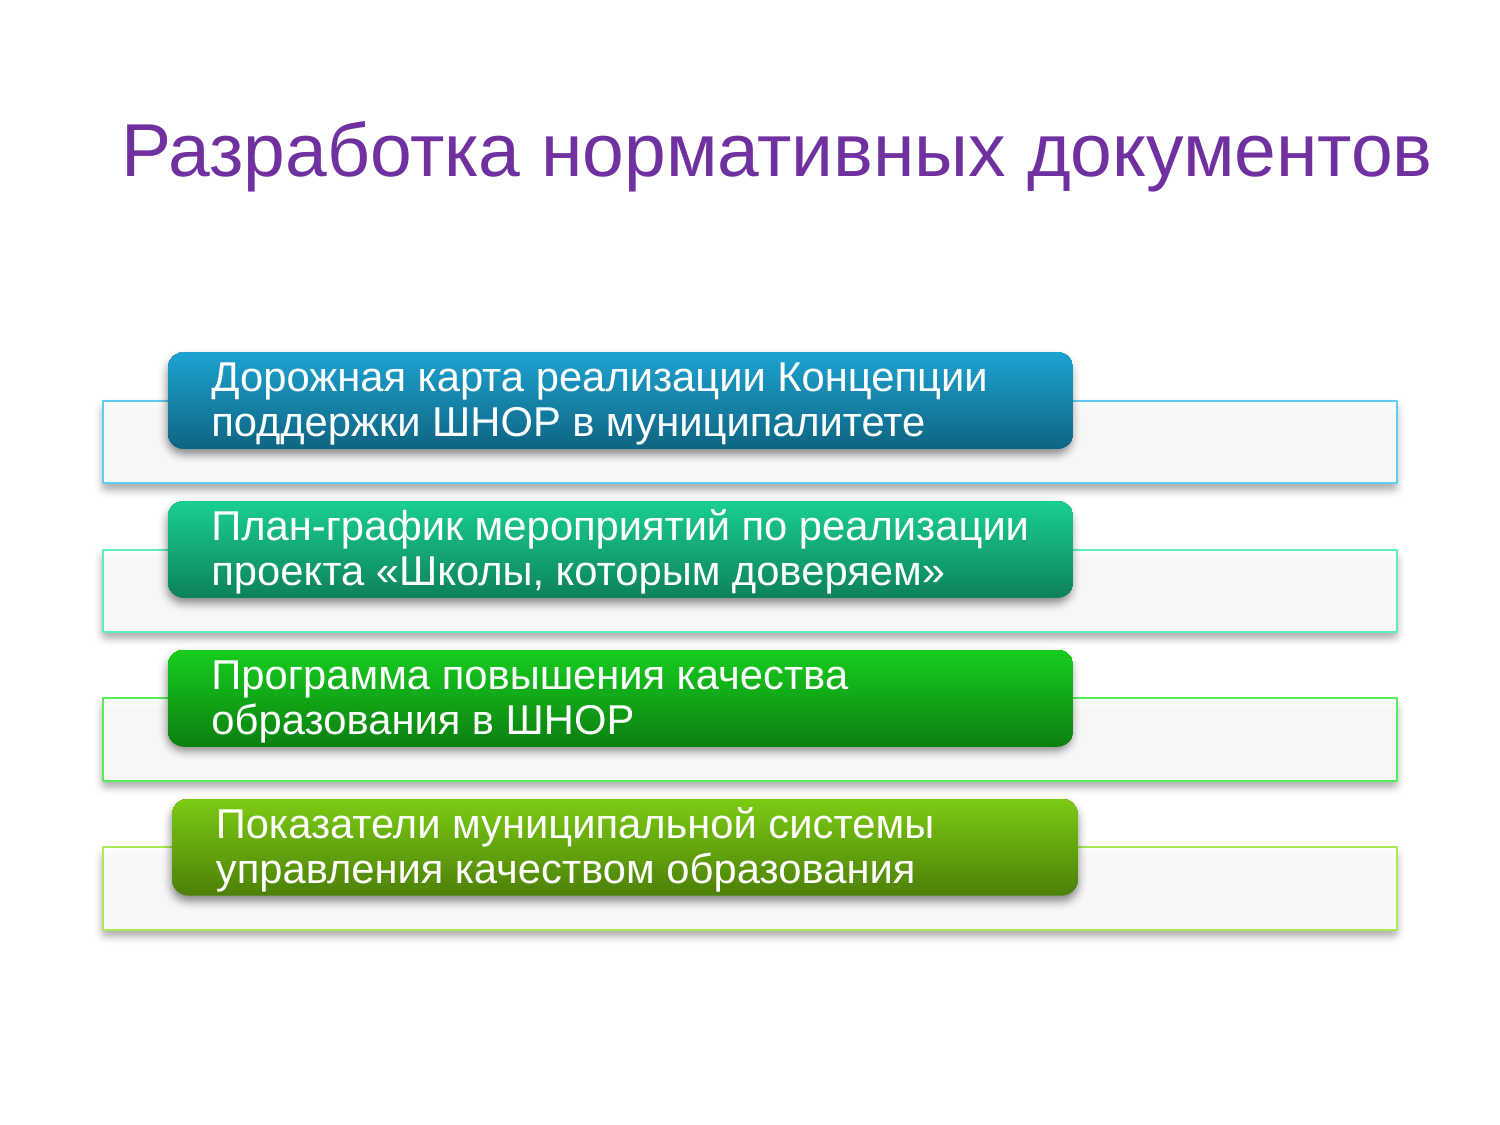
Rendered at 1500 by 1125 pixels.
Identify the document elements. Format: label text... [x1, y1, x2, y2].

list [102, 198, 1398, 1085]
title Разработка нормативных документов [103, 59, 1452, 246]
